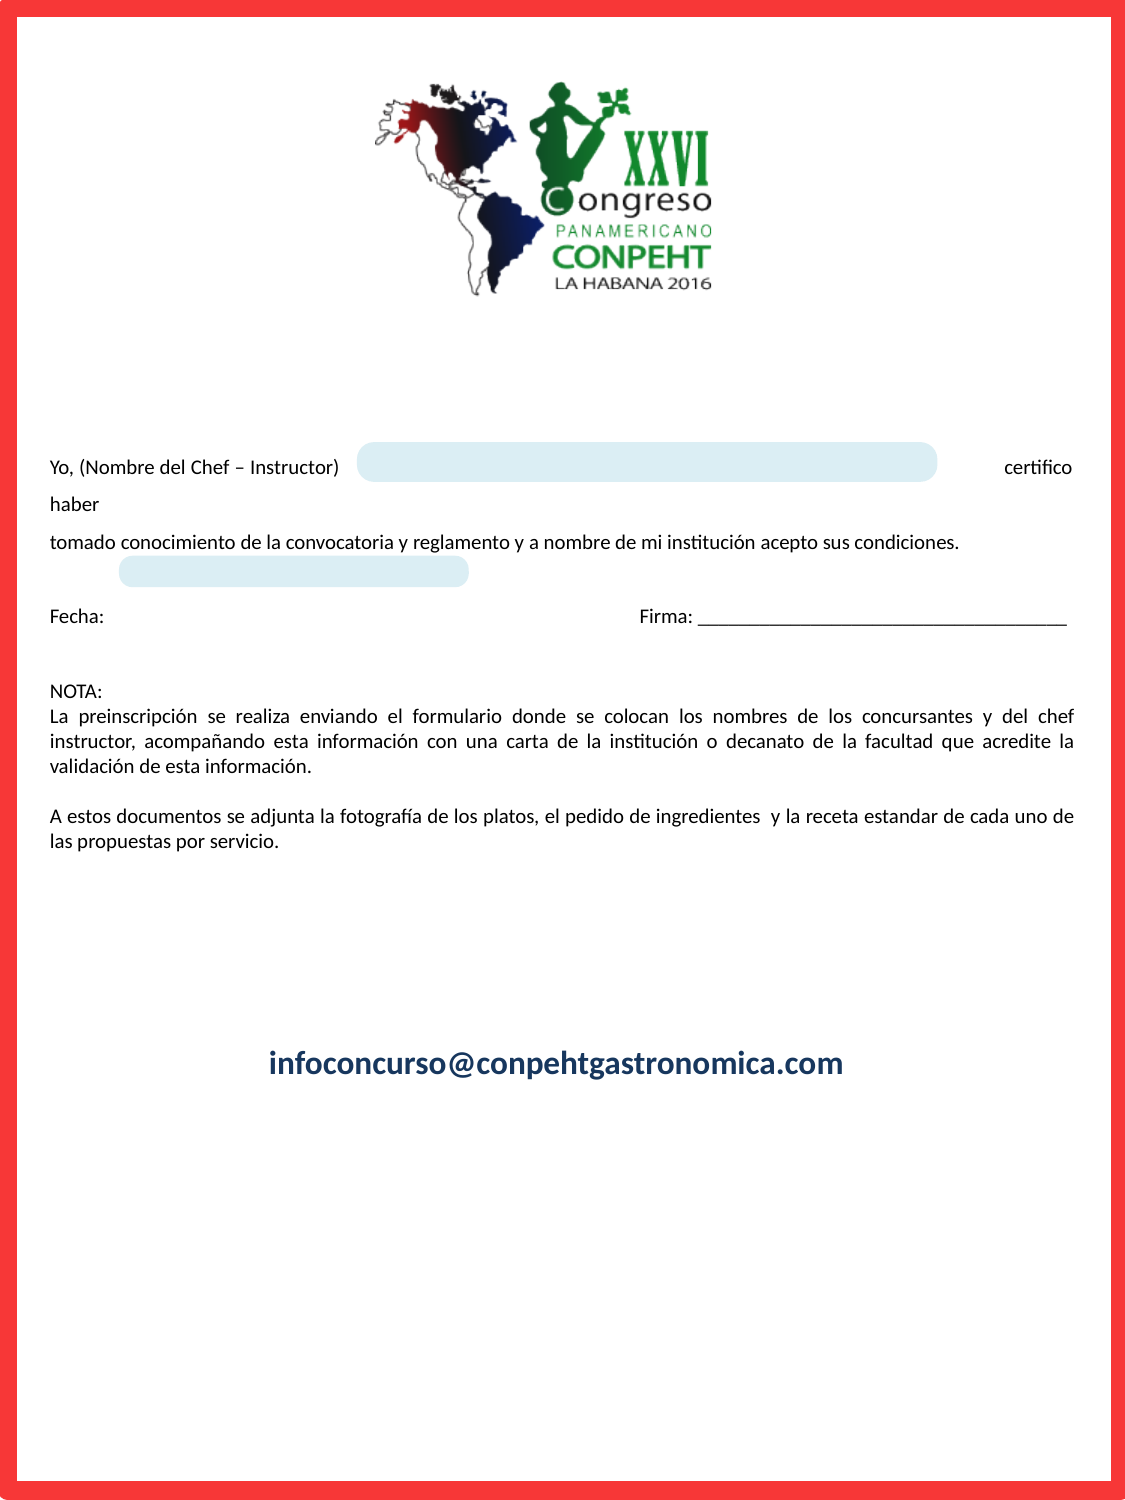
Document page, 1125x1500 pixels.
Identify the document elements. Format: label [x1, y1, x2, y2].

text_box [6, 6, 1122, 1493]
picture [374, 81, 713, 297]
